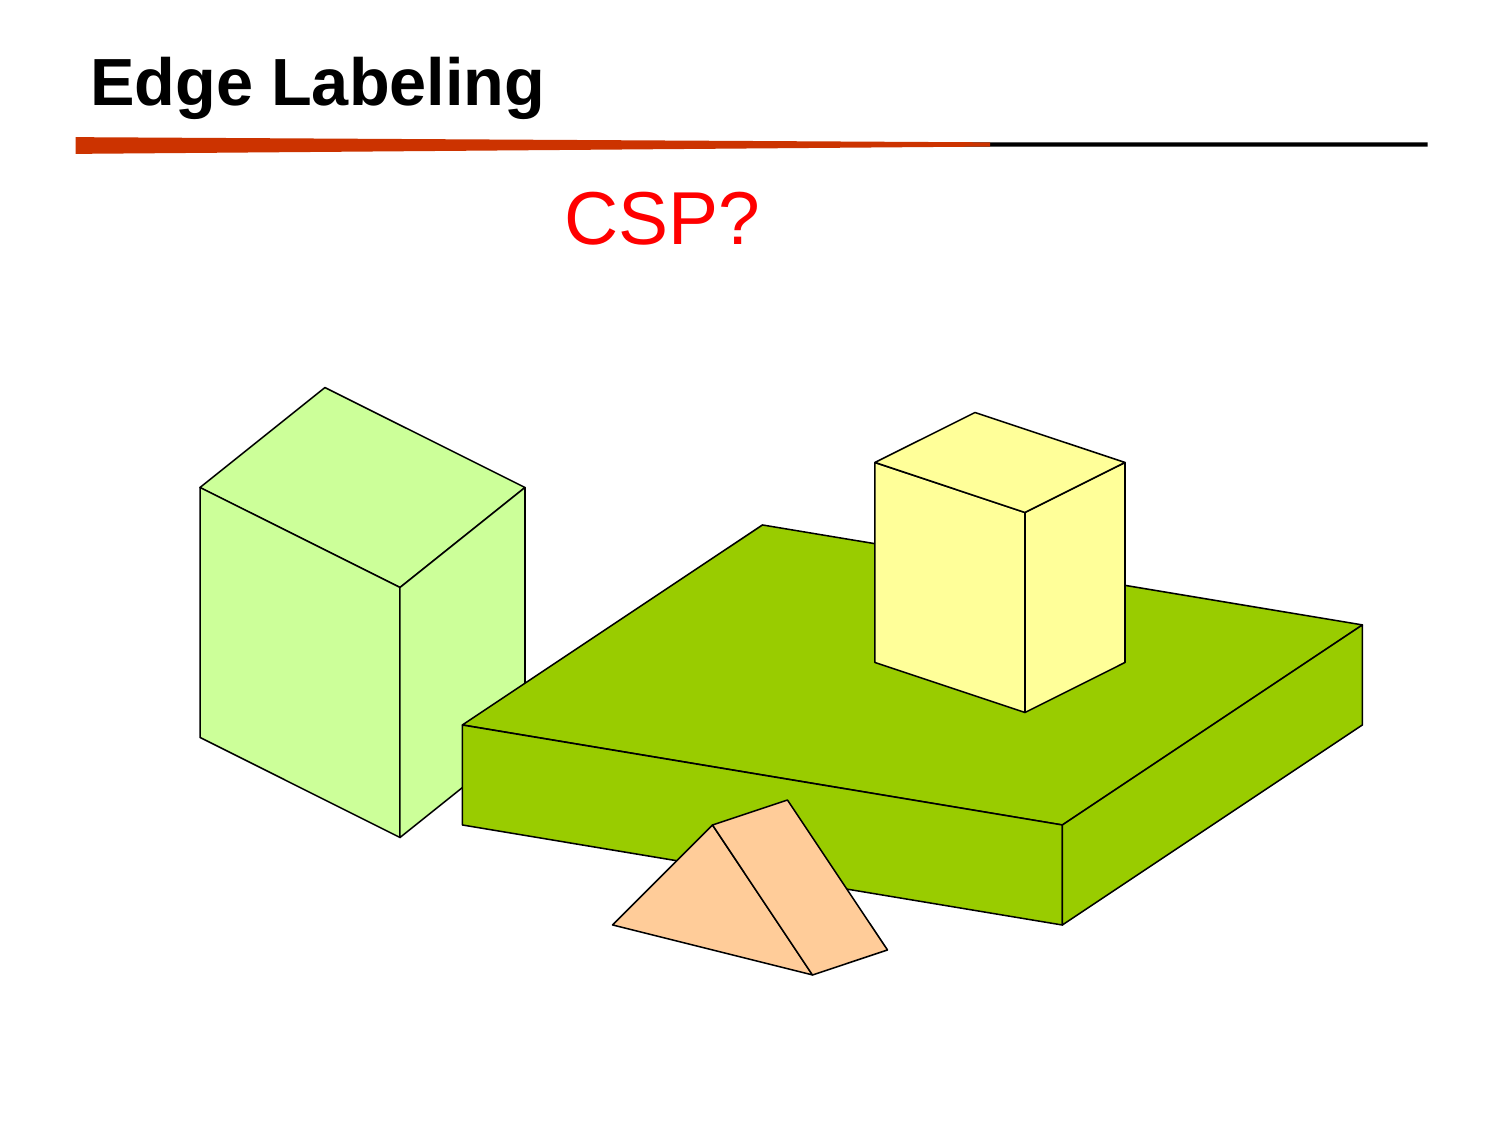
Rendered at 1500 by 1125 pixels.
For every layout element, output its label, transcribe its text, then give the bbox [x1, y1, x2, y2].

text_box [199, 387, 1363, 976]
title Edge Labeling [74, 24, 1426, 133]
text_box CSP? [362, 162, 963, 268]
